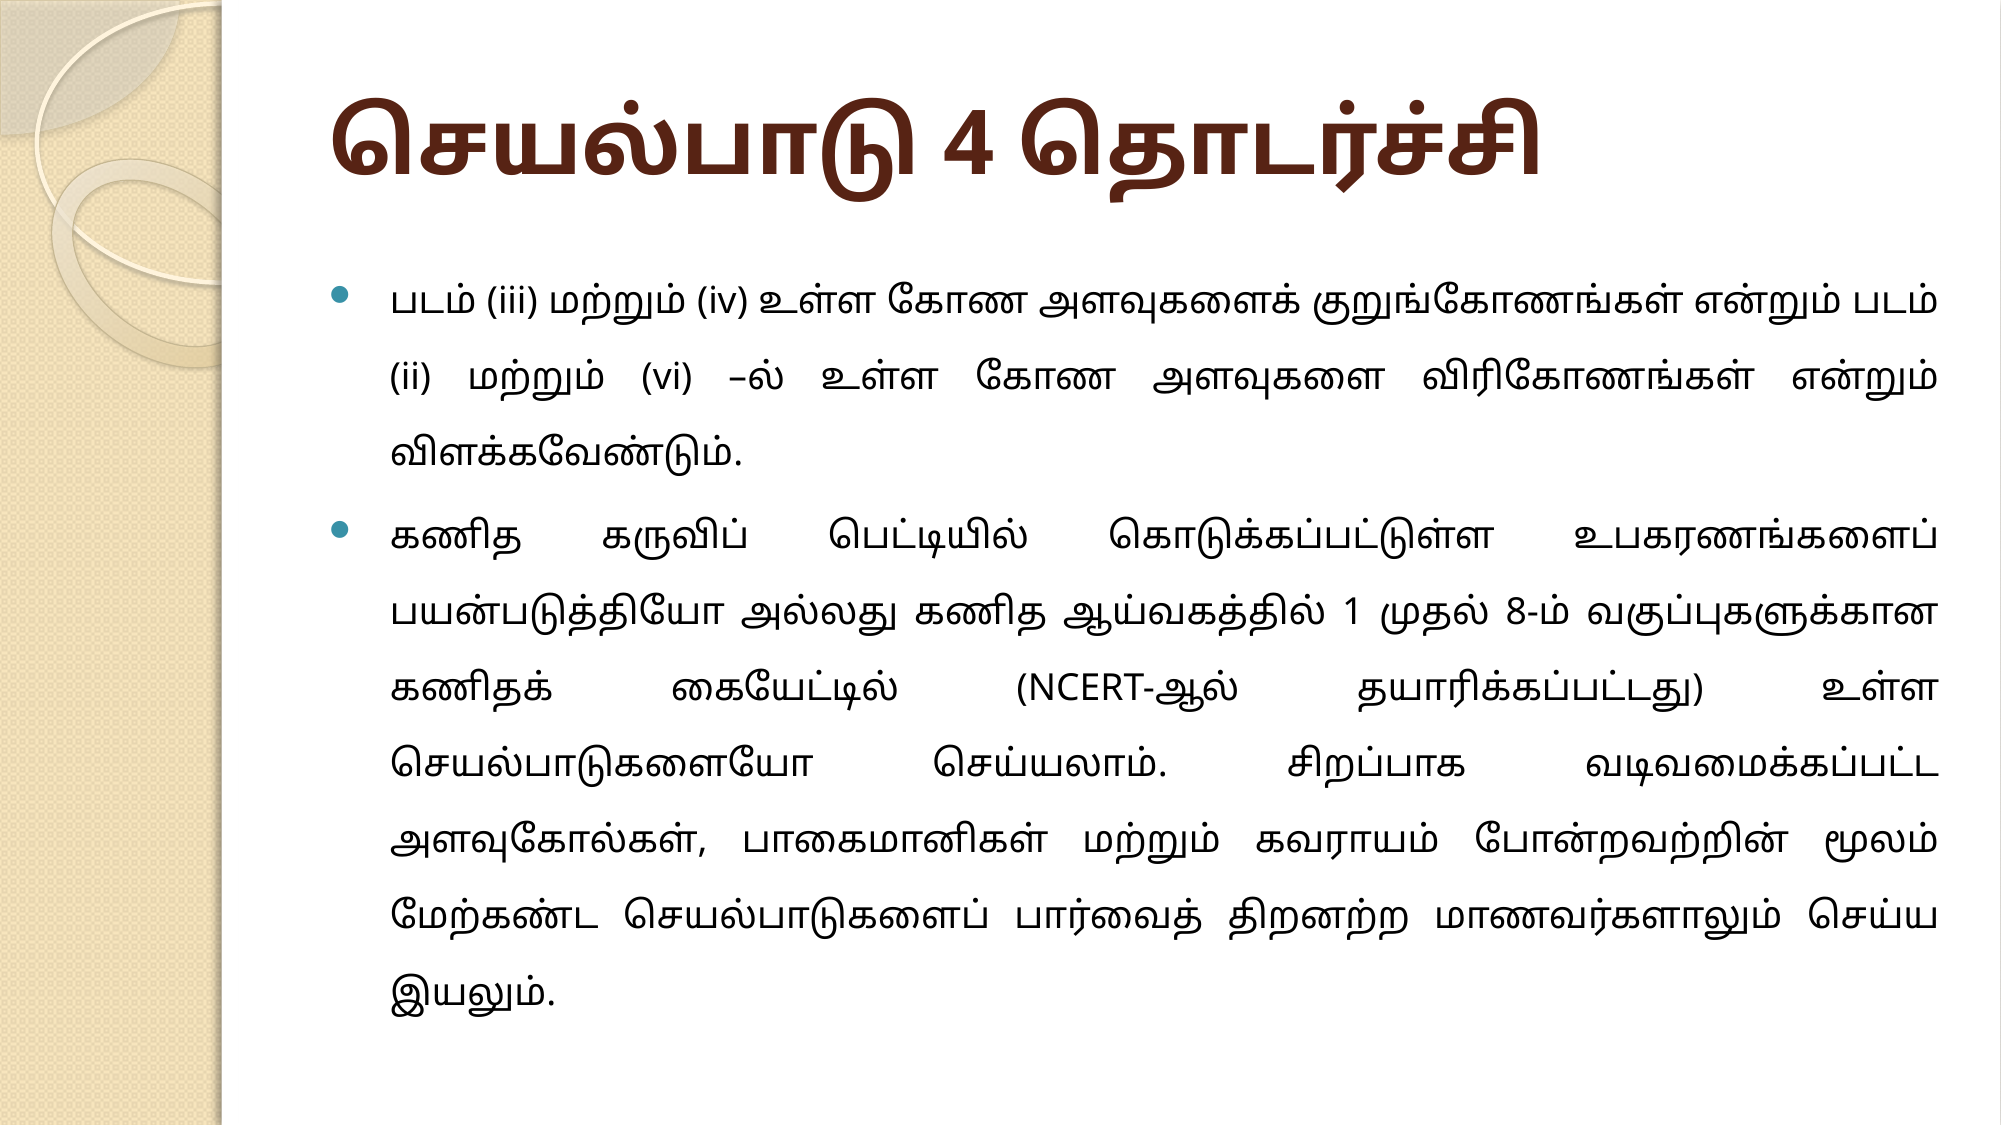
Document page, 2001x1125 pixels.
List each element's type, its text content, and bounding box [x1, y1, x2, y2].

list படம் (iii) மற்றும் (iv) உள்ள கோண அளவுகளைக் குறுங்கோணங்கள் என்றும் படம் (ii) மற்றும் (vi) –ல் உள்ள கோண அளவுகளை விரிகோணங்கள் என்றும் விளக்கவேண்டும். கணித கருவிப் பெட்டியில் கொடுக்கப்பட்டுள்ள உபகரணங்களைப் பயன்படுத்தியோ அல்லது கணித ஆய்வகத்தில் 1 முதல் 8-ம் வகுப்புகளுக்கான கணிதக் கையேட்டில் (NCERT-ஆல் தயாரிக்கப்பட்டது) உள்ள செயல்பாடுகளையோ செய்யலாம். சிறப்பாக வடிவமைக்கப்பட்ட அளவுகோல்கள், பாகைமானிகள் மற்றும் கவராயம் போன்றவற்றின் மூலம் மேற்கண்ட செயல்பாடுகளைப் பார்வைத் திறனற்ற மாணவர்களாலும் செய்ய இயலும். [313, 237, 1954, 1025]
title செயல்பாடு 4 தொடர்ச்சி [313, 45, 1954, 233]
